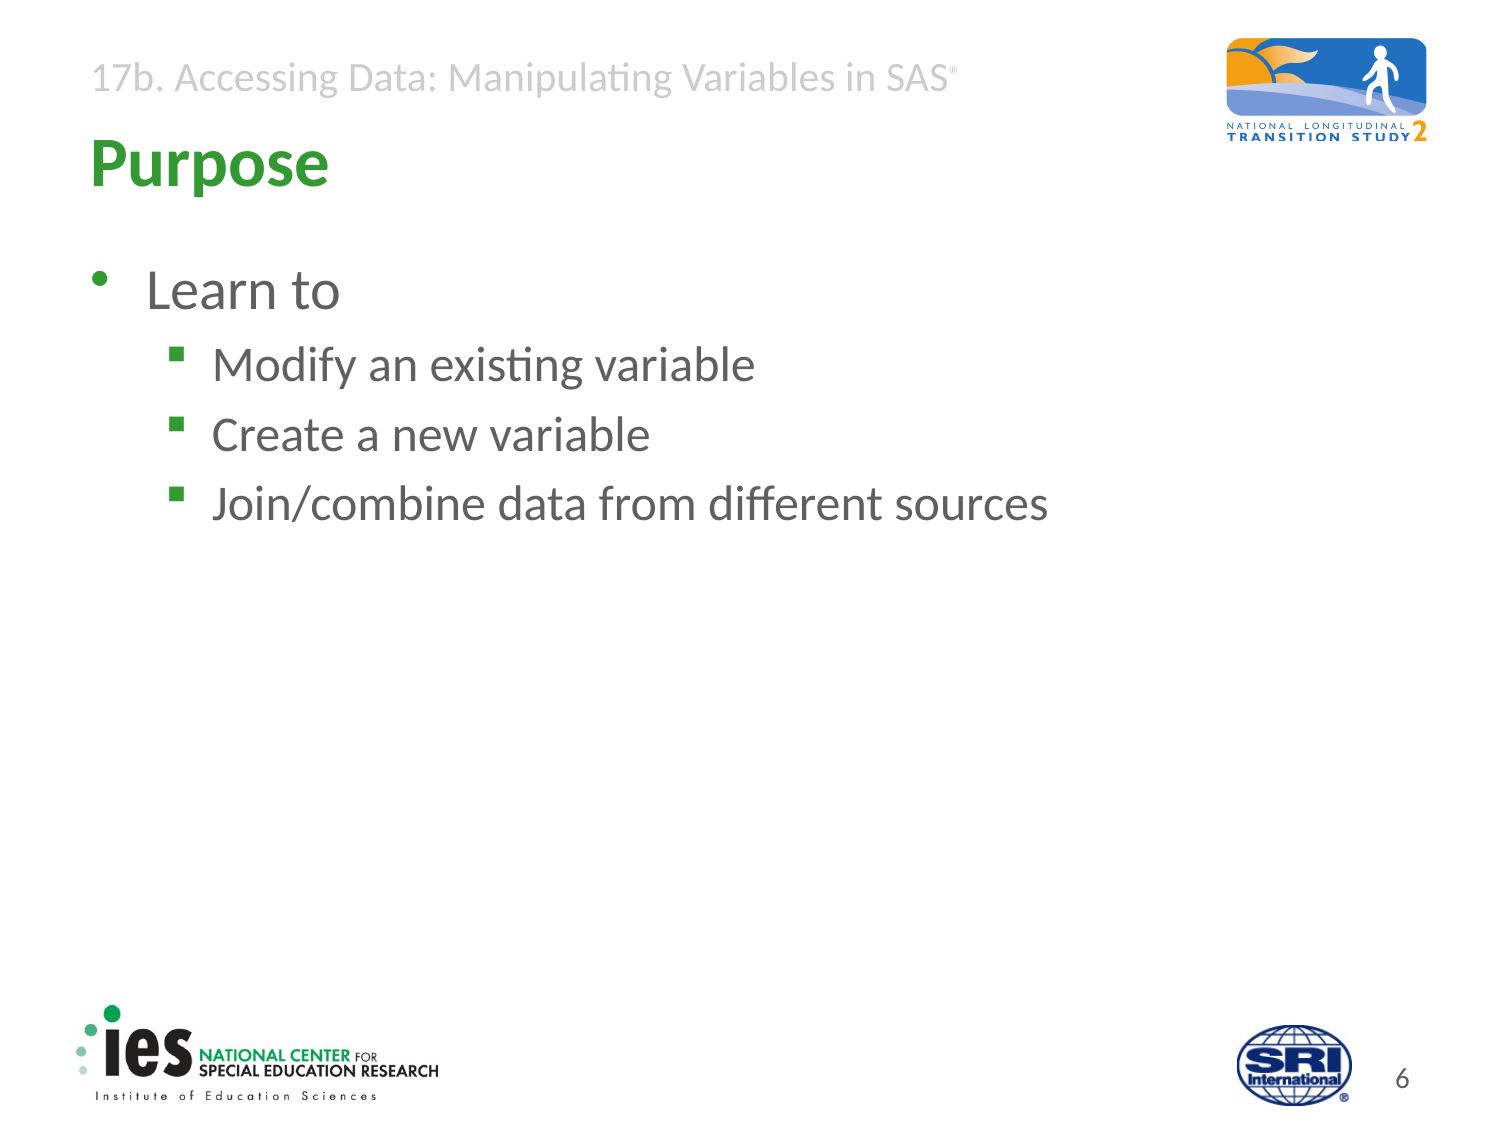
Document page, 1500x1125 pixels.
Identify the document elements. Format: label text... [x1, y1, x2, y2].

slide_number 5 [1321, 1051, 1426, 1125]
picture [76, 1005, 438, 1100]
title Purpose [74, 90, 1426, 226]
list Learn to Modify an existing variable Create a new variable Join/combine data from different sources [74, 243, 1426, 987]
picture [1237, 1025, 1352, 1106]
